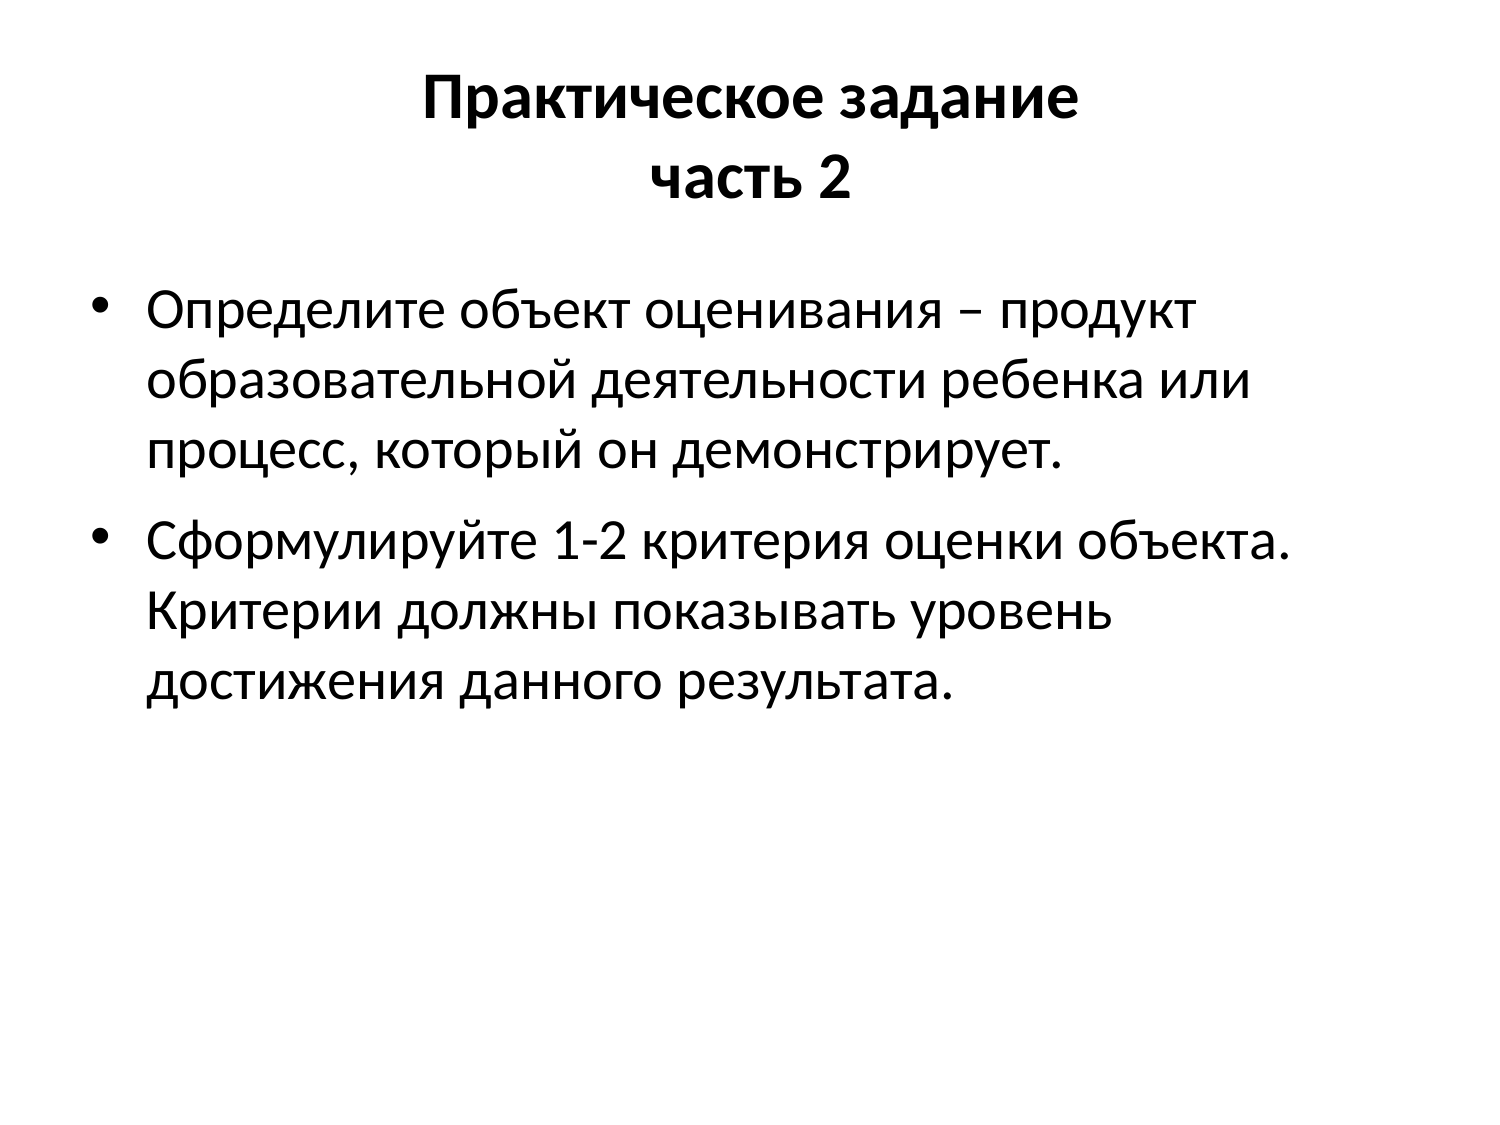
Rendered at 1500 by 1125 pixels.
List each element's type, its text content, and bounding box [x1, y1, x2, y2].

list Определите объект оценивания – продукт образовательной деятельности ребенка или процесс, который он демонстрирует. Сформулируйте 1-2 критерия оценки объекта. Критерии должны показывать уровень достижения данного результата. [75, 262, 1425, 811]
title Практическое задание часть 2 [76, 31, 1427, 232]
